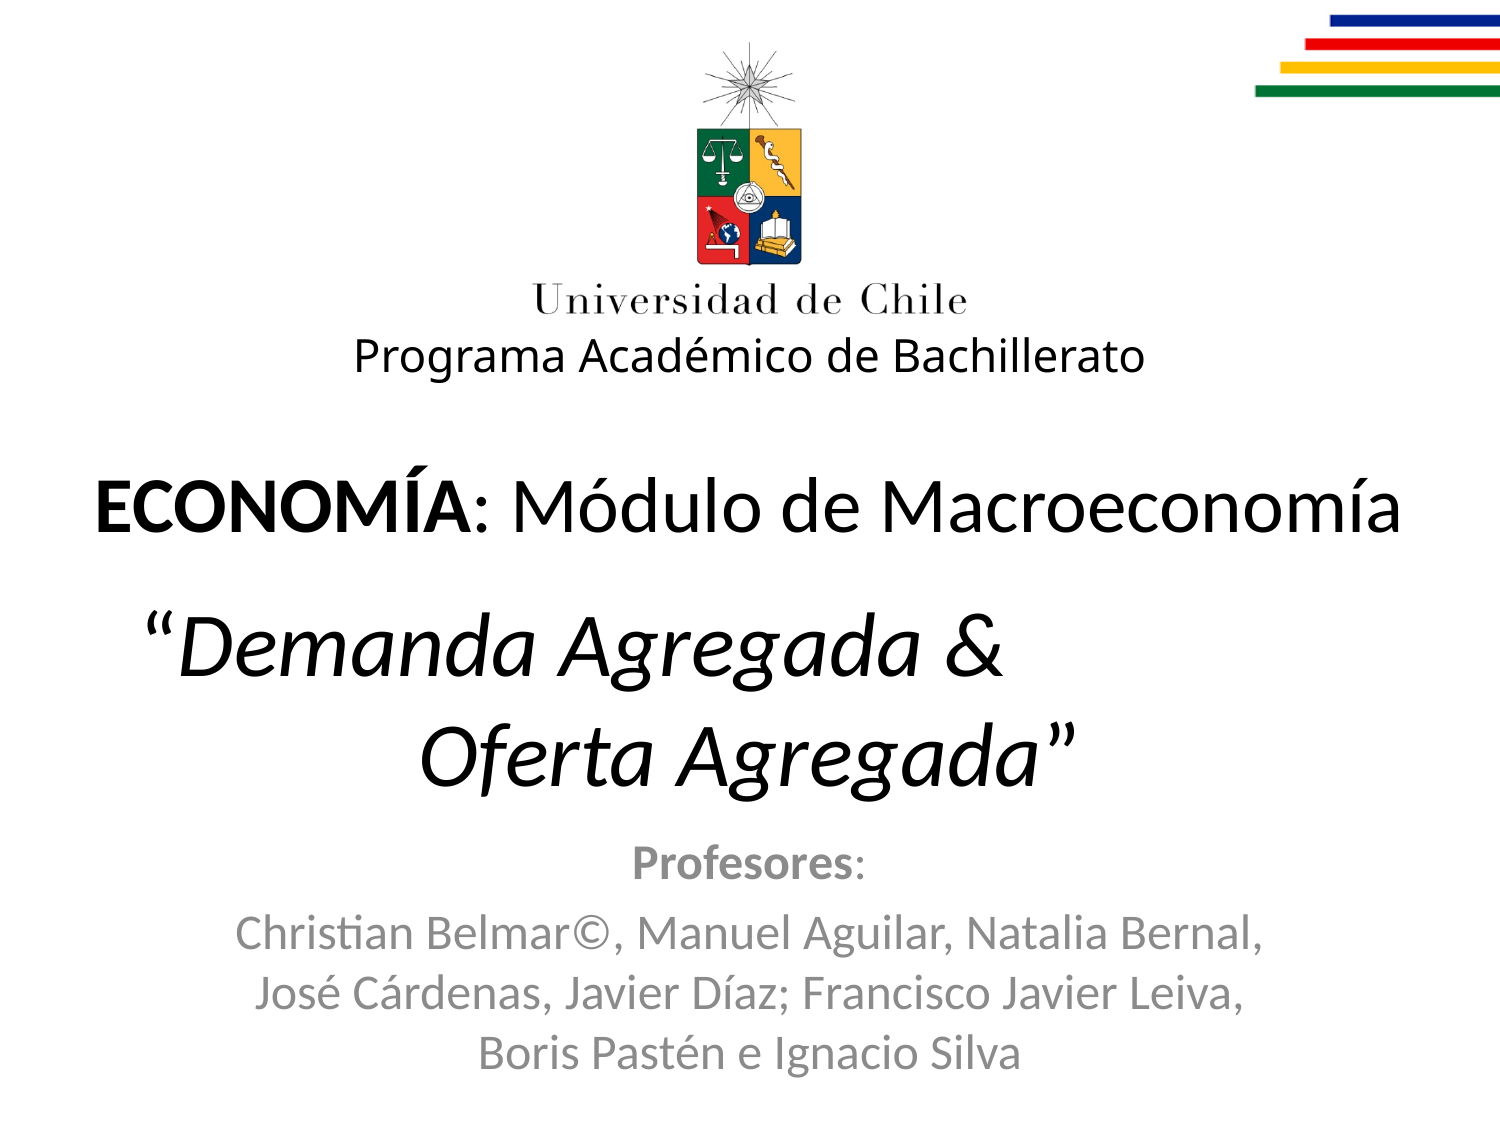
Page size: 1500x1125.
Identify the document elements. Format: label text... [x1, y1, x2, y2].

text_box “Demanda Agregada & Oferta Agregada” [0, 574, 1500, 816]
picture [0, 0, 1500, 320]
text_box Programa Académico de Bachillerato [0, 319, 1500, 434]
picture [0, 816, 1500, 1125]
title ECONOMÍA: Módulo de Macroeconomía [0, 434, 1500, 574]
subtitle Profesores: Christian Belmar©, Manuel Aguilar, Natalia Bernal, José Cárdenas, Javier Díaz; Francisco Javier Leiva, Boris Pastén e Ignacio Silva [206, 822, 1294, 983]
